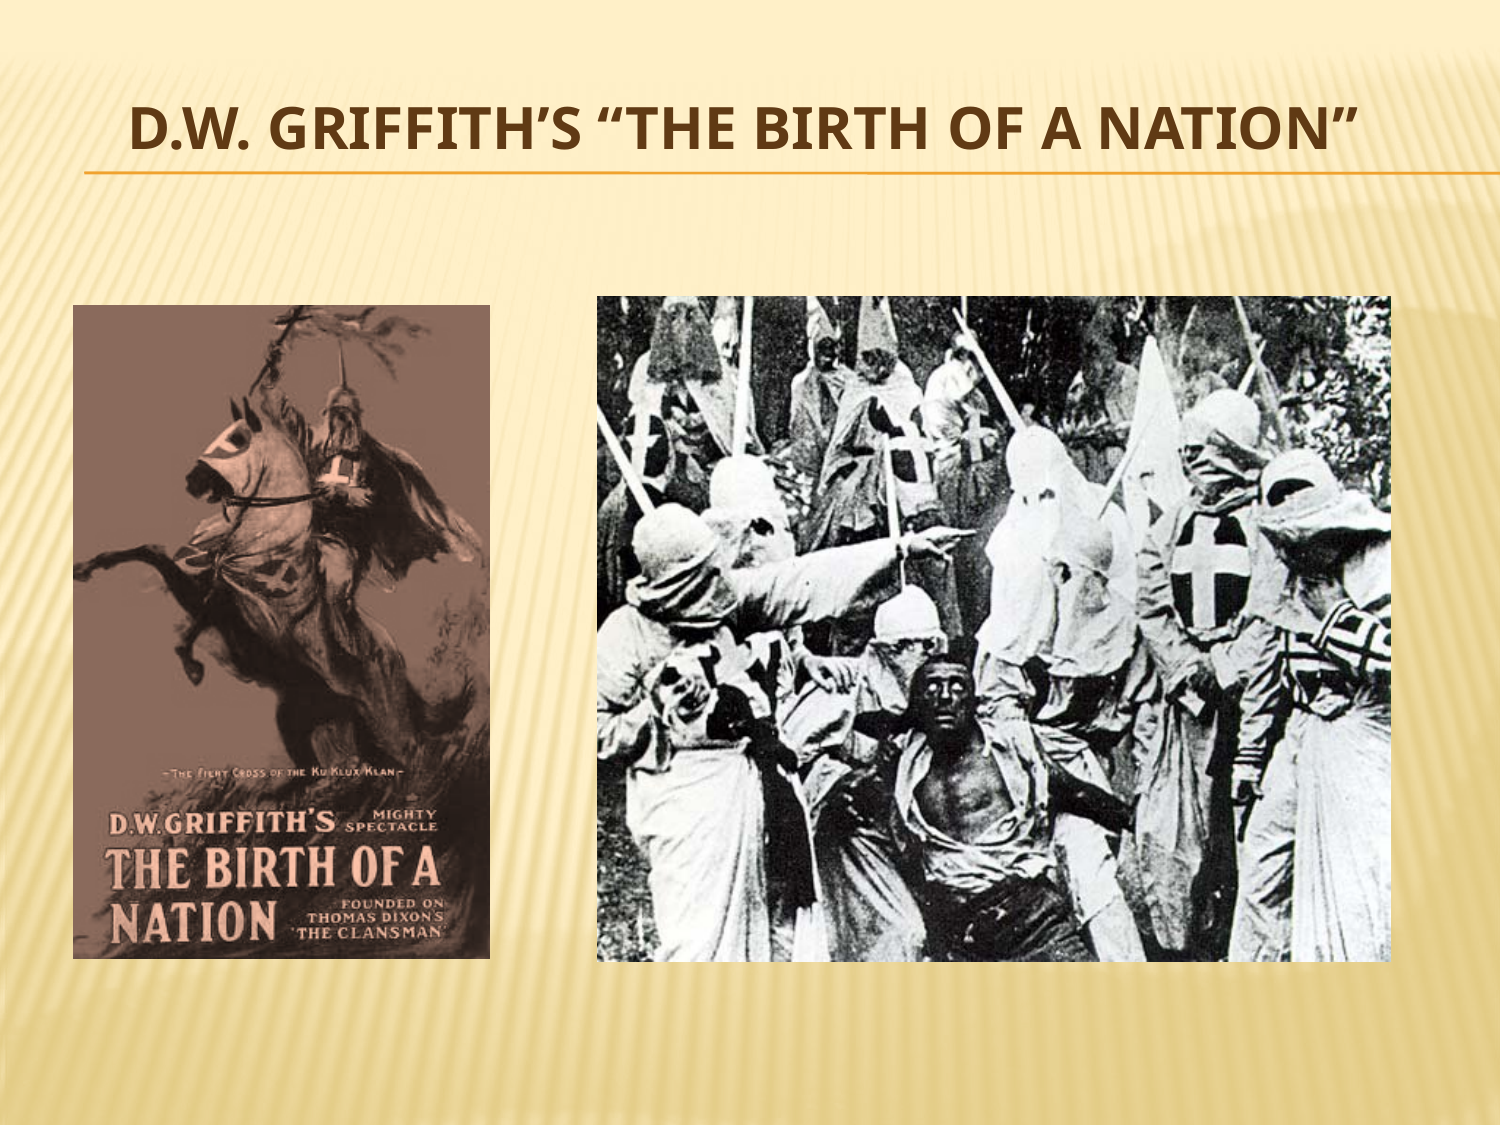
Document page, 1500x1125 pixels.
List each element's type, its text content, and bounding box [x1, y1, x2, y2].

title D.W. Griffith’s “The Birth of a Nation” [112, 50, 1375, 202]
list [73, 305, 490, 960]
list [596, 296, 1391, 962]
